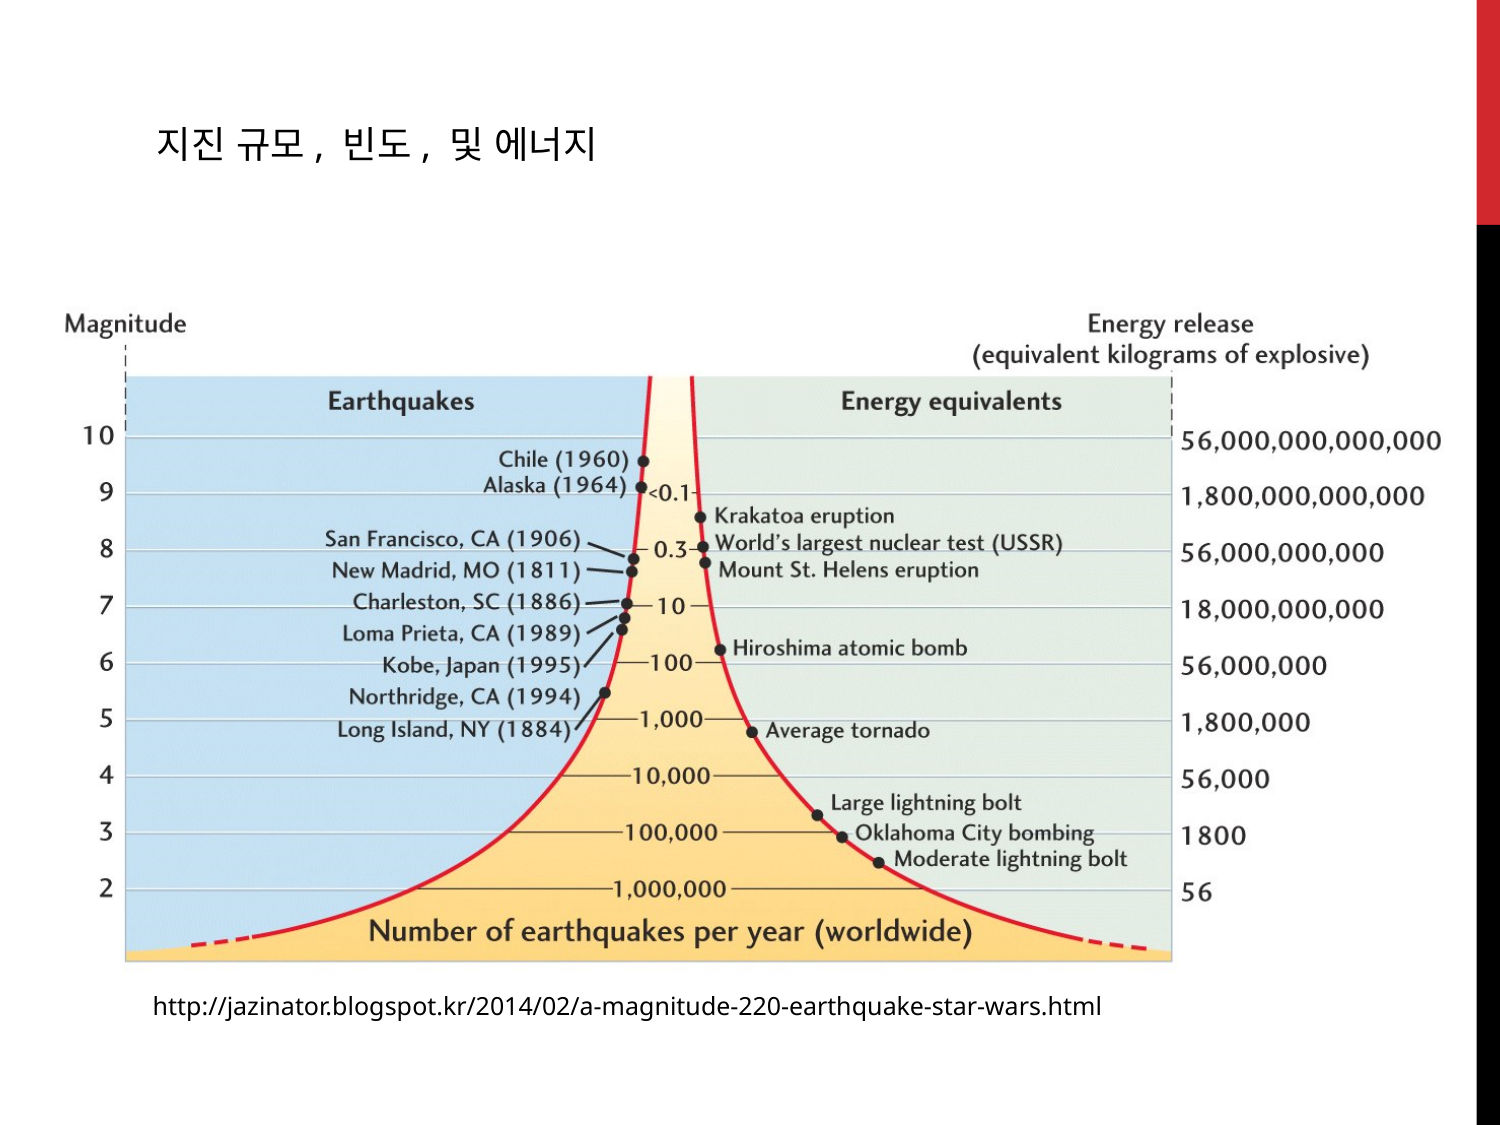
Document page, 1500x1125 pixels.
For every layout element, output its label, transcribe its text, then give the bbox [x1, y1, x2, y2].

text_box http://jazinator.blogspot.kr/2014/02/a-magnitude-220-earthquake-star-wars.html [137, 995, 1201, 1028]
picture [40, 290, 1462, 990]
text_box 지진 규모, 빈도, 및 에너지 [142, 113, 614, 174]
